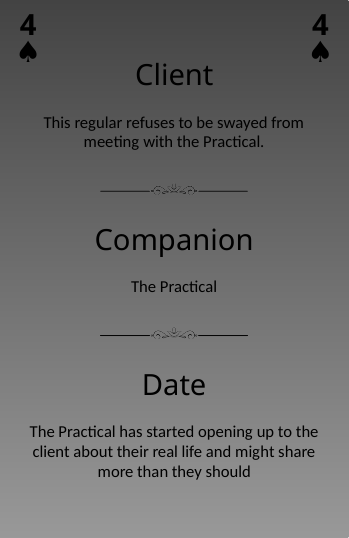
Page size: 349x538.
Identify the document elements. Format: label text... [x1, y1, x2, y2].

text_box Client This regular refuses to be swayed from meeting with the Practical. Companion The Practical Date The Practical has started opening up to the client about their real life and might share more than they should [0, 0, 349, 538]
picture [100, 151, 248, 226]
picture [100, 296, 248, 371]
